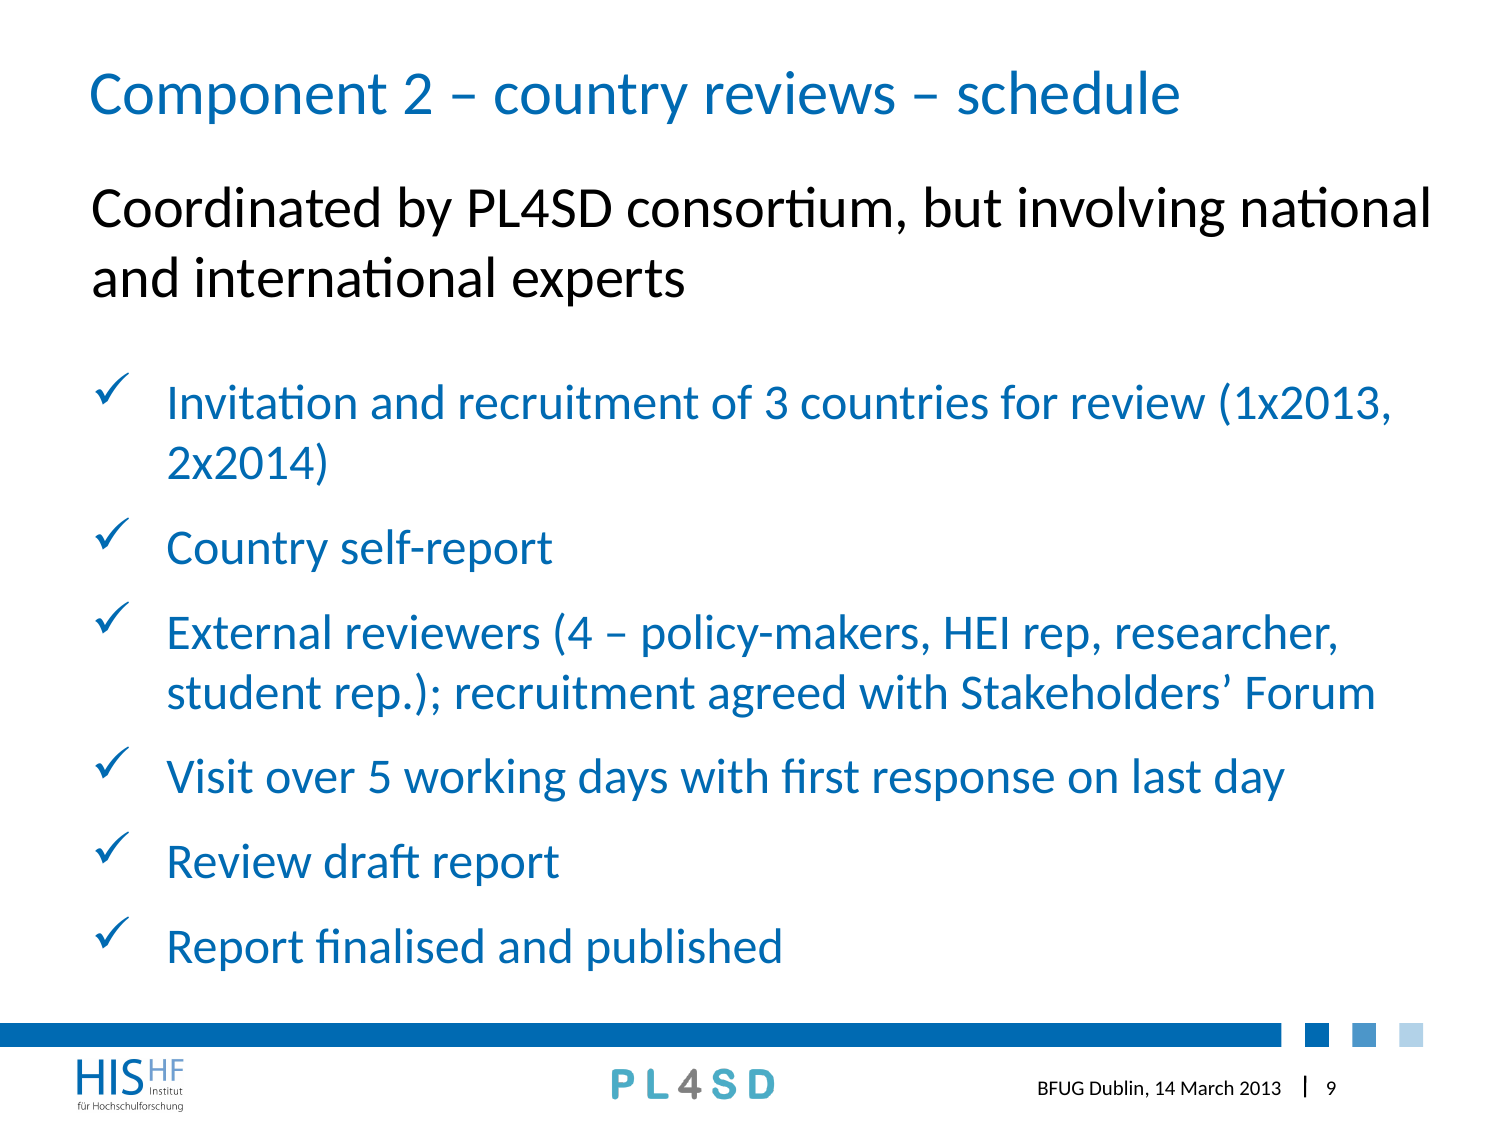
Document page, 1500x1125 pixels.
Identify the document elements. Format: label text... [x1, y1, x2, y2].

picture [584, 1046, 810, 1125]
title Component 2 – country reviews – schedule [75, 45, 1425, 149]
text_box Invitation and recruitment of 3 countries for review (1x2013, 2x2014) Country self-report External reviewers (4 – policy-makers, HEI rep, researcher, student rep.); recruitment agreed with Stakeholders’ Forum Visit over 5 working days with first response on last day Review draft report Report finalised and published [76, 361, 1436, 982]
text_box Coordinated by PL4SD consortium, but involving national and international experts [76, 161, 1483, 386]
picture [76, 1058, 184, 1113]
